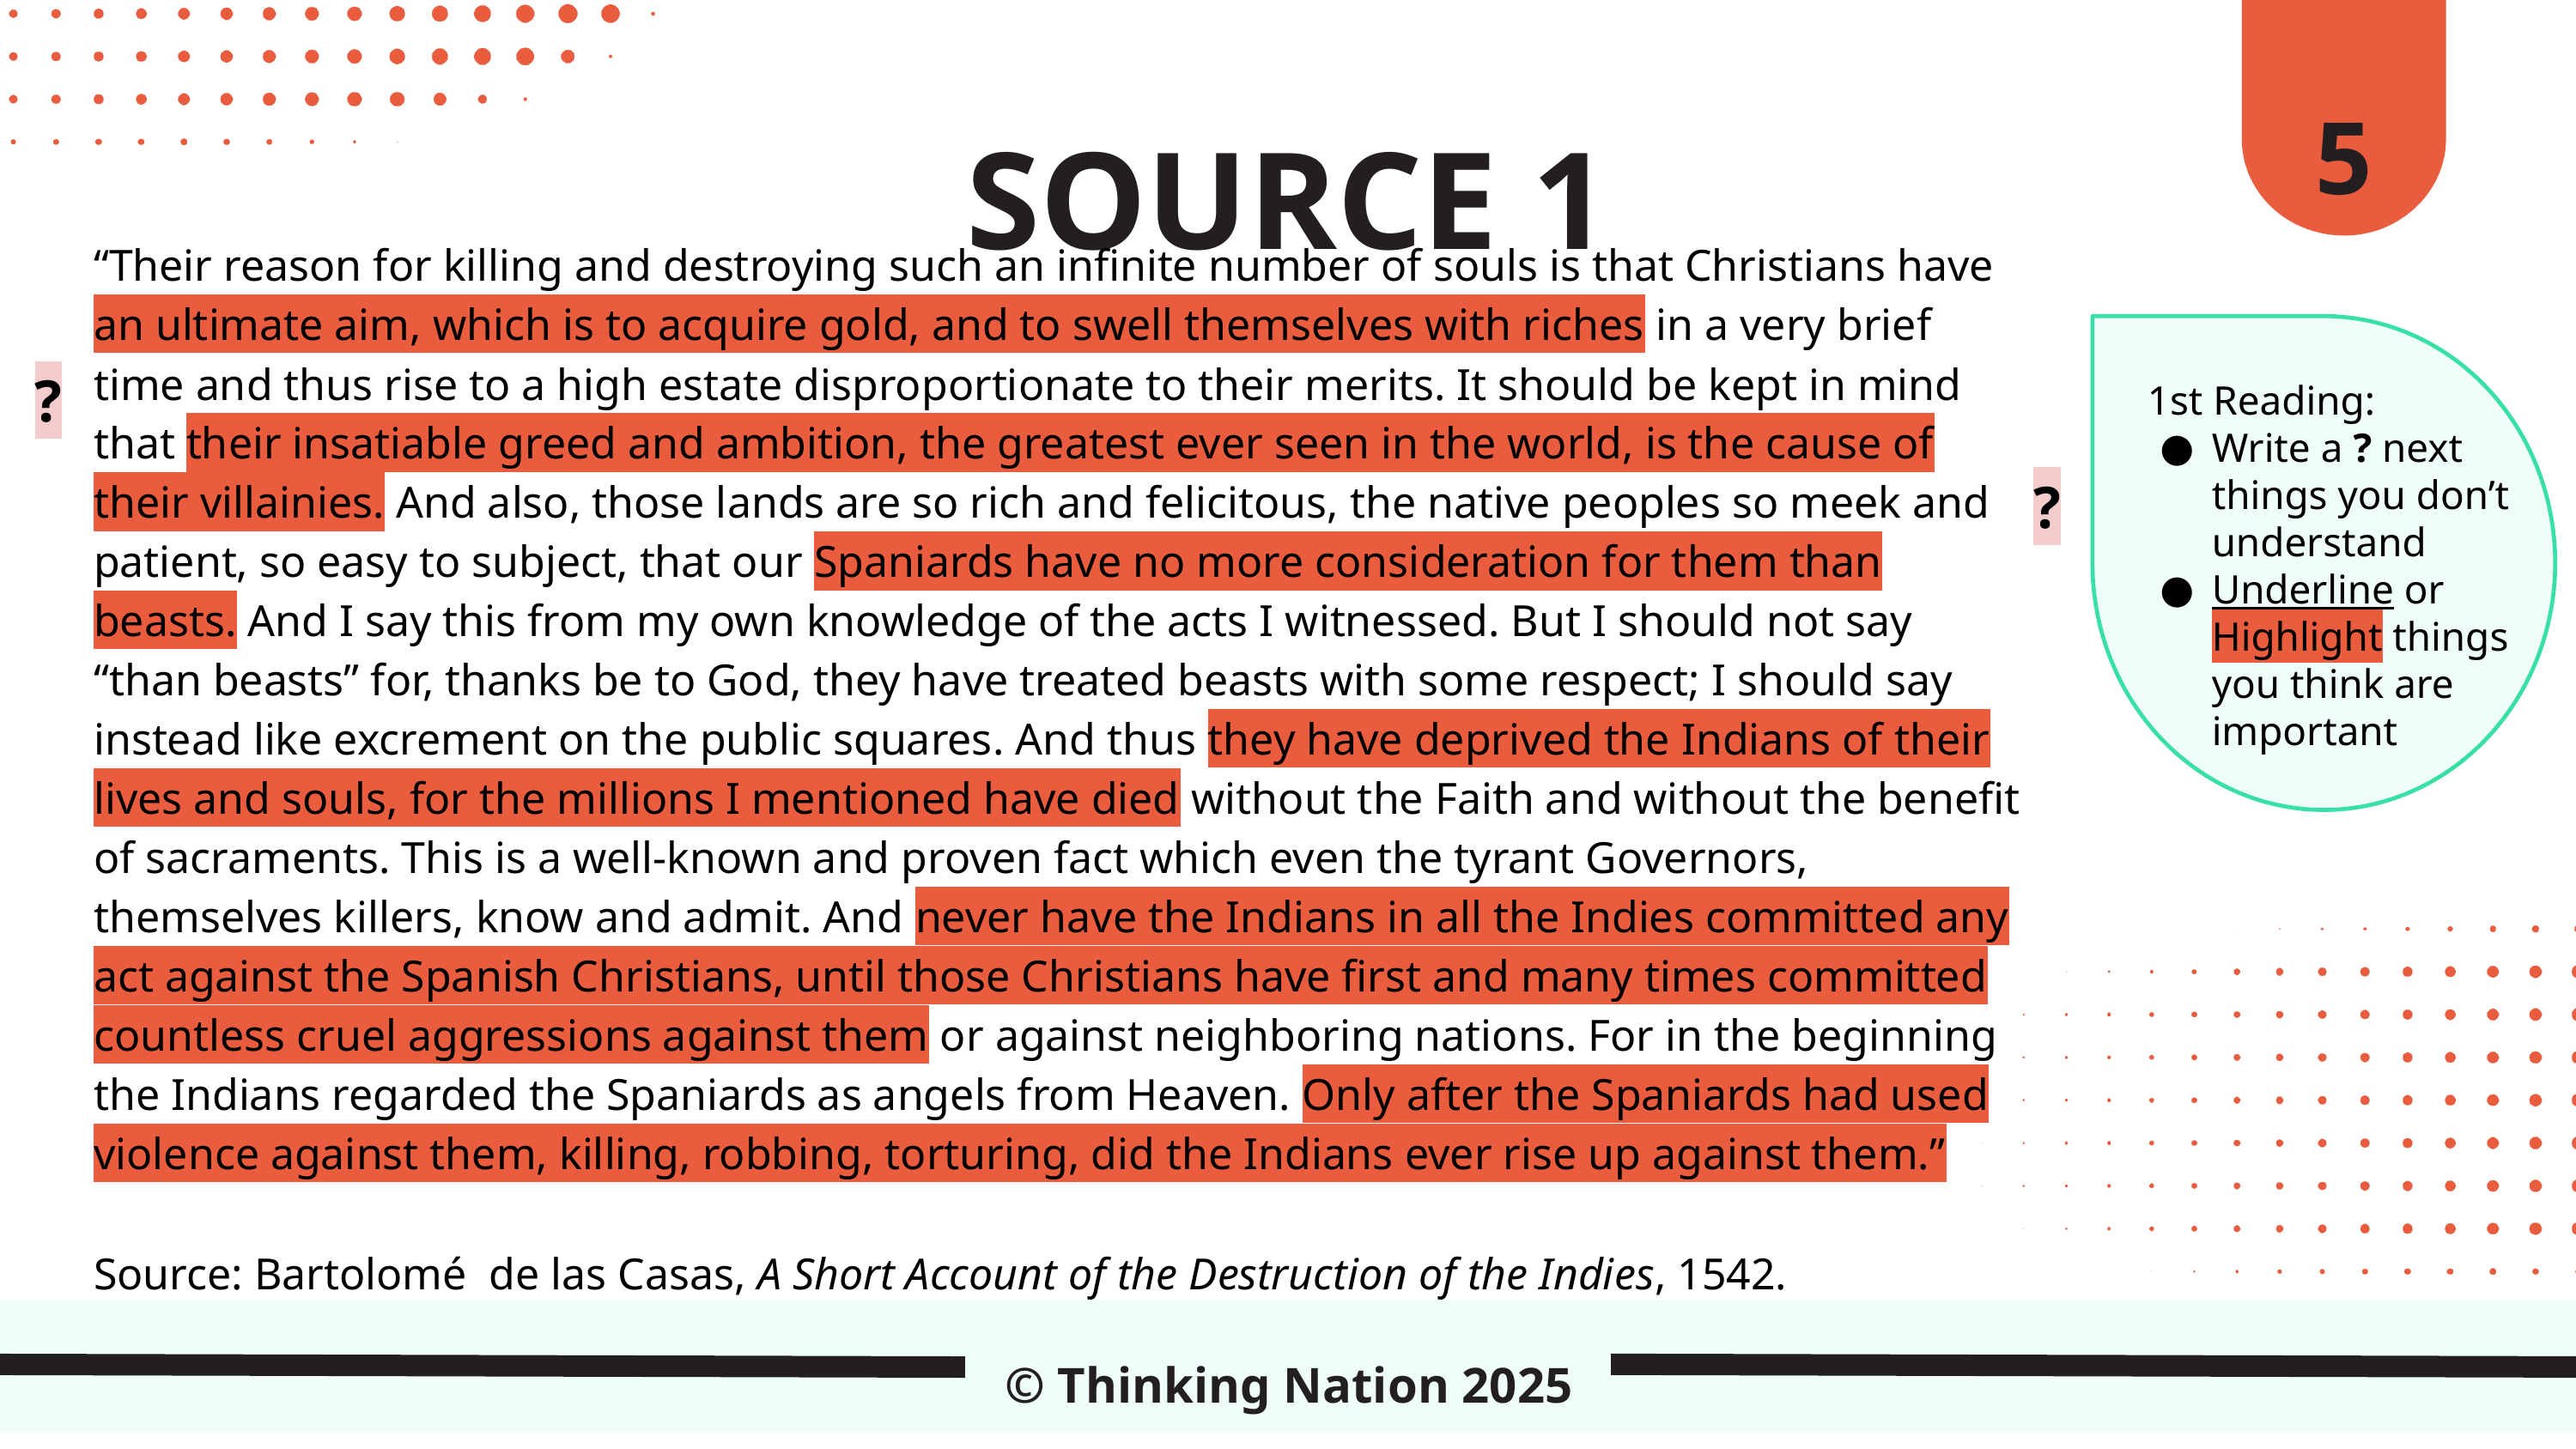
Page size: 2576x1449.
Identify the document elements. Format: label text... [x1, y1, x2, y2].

text_box “Their reason for killing and destroying such an infinite number of souls is that Christians have an ultimate aim, which is to acquire gold, and to swell themselves with riches in a very brief time and thus rise to a high estate disproportionate to their merits. It should be kept in mind that their insatiable greed and ambition, the greatest ever seen in the world, is the cause of their villainies. And also, those lands are so rich and felicitous, the native peoples so meek and patient, so easy to subject, that our Spaniards have no more consideration for them than beasts. And I say this from my own knowledge of the acts I witnessed. But I should not say “than beasts” for, thanks be to God, they have treated beasts with some respect; I should say instead like excrement on the public squares. And thus they have deprived the Indians of their lives and souls, for the millions I mentioned have died without the Faith and without the benefit of sacraments. This is a well-known and proven fact which even the tyrant Governors, themselves killers, know and admit. And never have the Indians in all the Indies committed any act against the Spanish Christians, until those Christians have first and many times committed countless cruel aggressions against them or against neighboring nations. For in the beginning the Indians regarded the Spaniards as angels from Heaven. Only after the Spaniards had used violence against them, killing, robbing, torturing, did the Indians ever rise up against them.” Source: Bartolomé de las Casas, A Short Account of the Destruction of the Indies, 1542. [81, 217, 2042, 1248]
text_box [0, 1299, 2576, 1433]
text_box [1938, 925, 2576, 1275]
text_box [0, 0, 660, 145]
text_box SOURCE 1 [506, 51, 2070, 276]
text_box 1st Reading: Write a ? next things you don’t understand Underline or Highlight things you think are important [2134, 362, 2525, 576]
text_box ? [21, 352, 82, 436]
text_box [2233, 0, 2455, 236]
text_box [2092, 316, 2555, 810]
text_box ? [2020, 458, 2080, 542]
